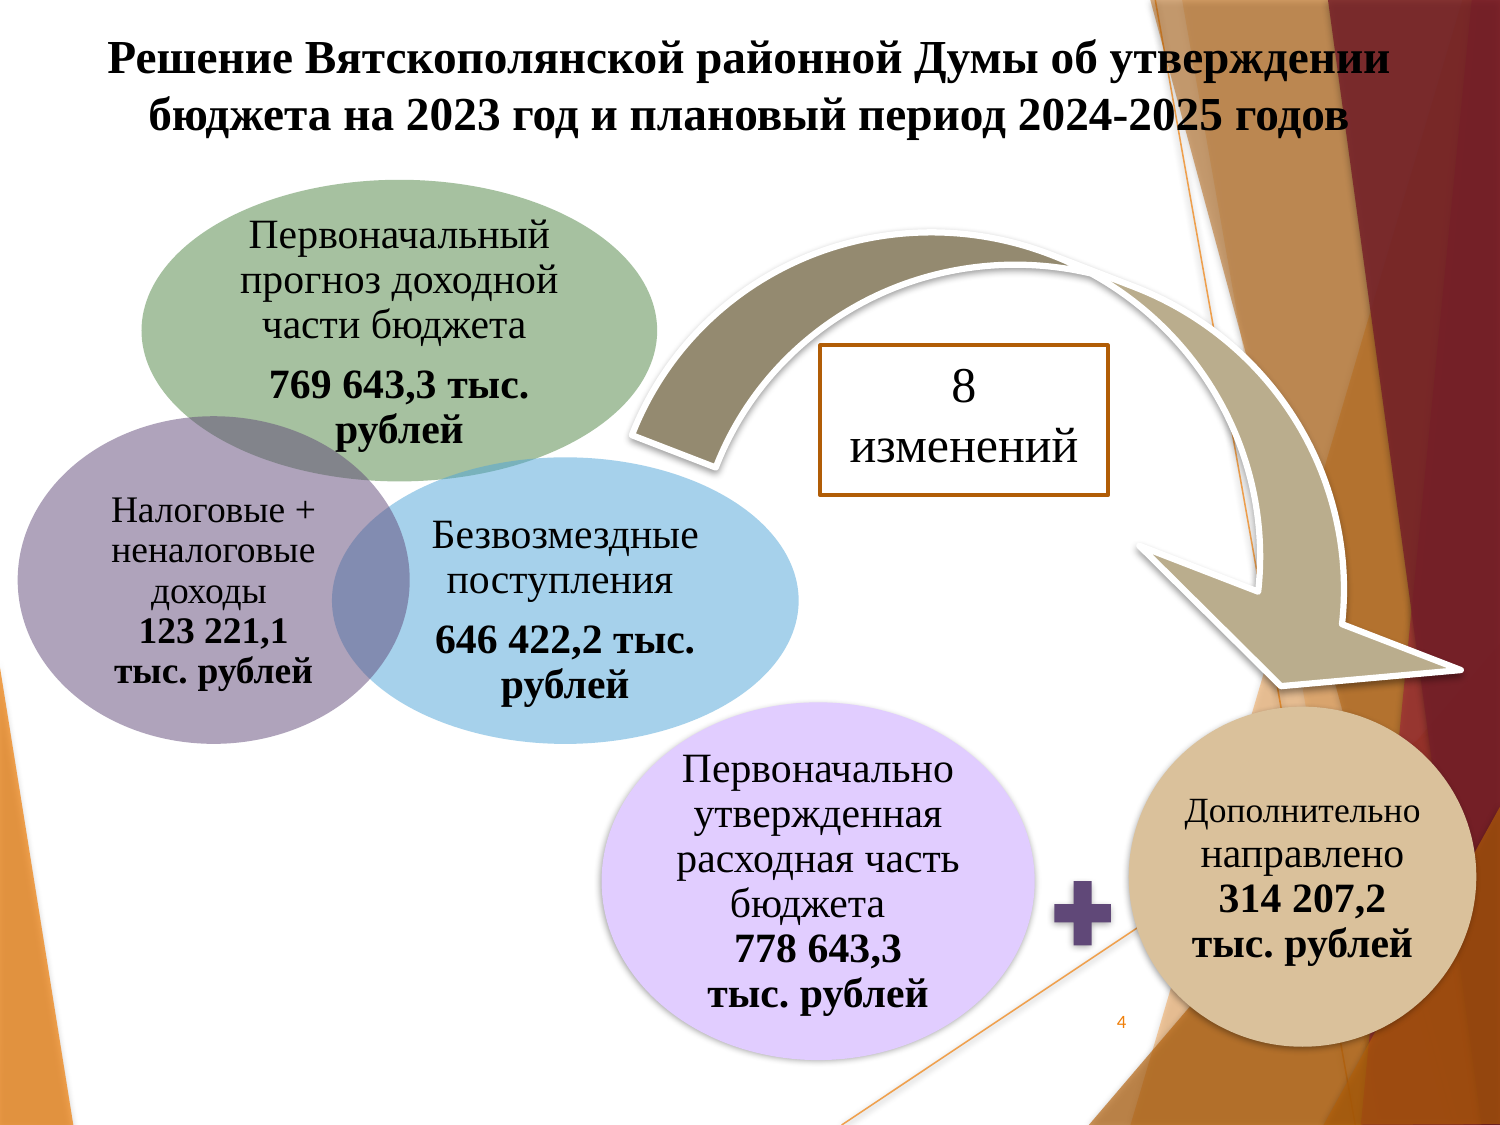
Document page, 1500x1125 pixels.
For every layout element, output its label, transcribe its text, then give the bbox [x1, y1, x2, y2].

text_box 8 изменений [818, 343, 1110, 497]
text_box [803, 229, 1369, 631]
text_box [572, 633, 1477, 1125]
title Решение Вятскополянской районной Думы об утверждении бюджета на 2023 год и плановый период 2024-2025 годов [17, 19, 1482, 149]
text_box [17, 179, 799, 745]
